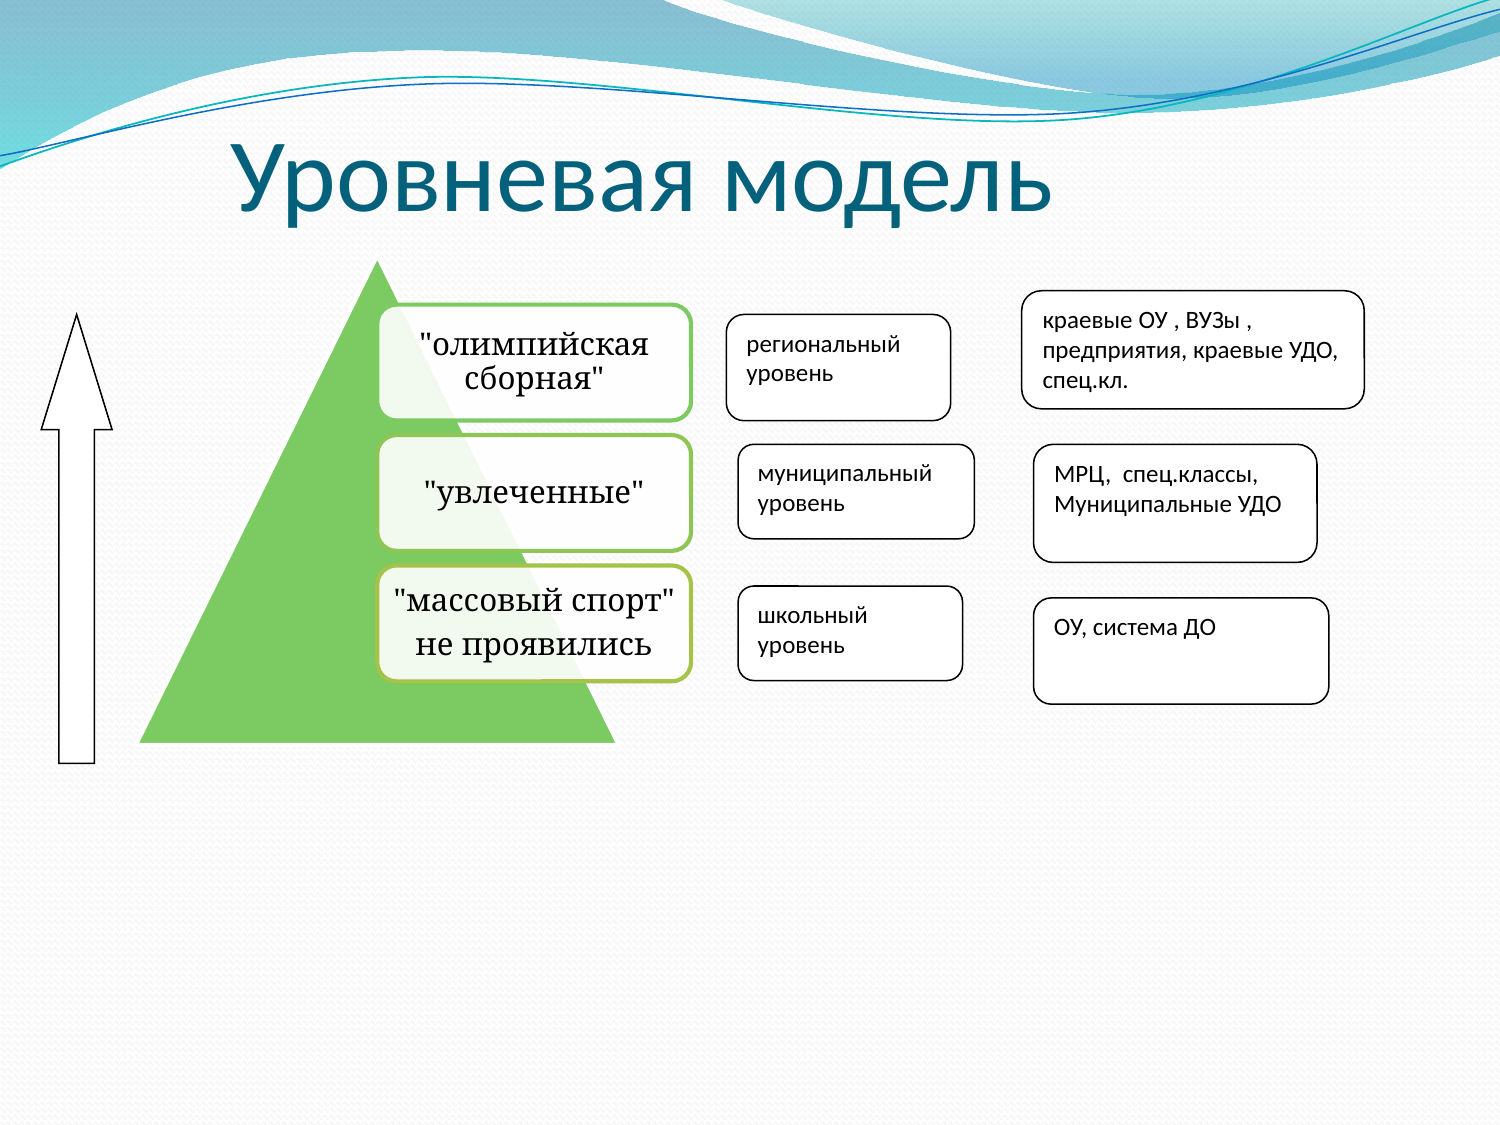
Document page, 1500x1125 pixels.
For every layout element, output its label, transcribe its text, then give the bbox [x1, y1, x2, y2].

text_box [41, 314, 113, 764]
text_box школьный уровень [738, 586, 963, 681]
text_box [0, 0, 1500, 75]
text_box краевые ОУ , ВУЗы , предприятия, краевые УДО, спец.кл. [1021, 290, 1365, 409]
title Уровневая модель [230, 90, 1425, 233]
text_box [135, 255, 692, 746]
text_box региональный уровень [726, 314, 951, 421]
text_box ОУ, система ДО [1033, 597, 1329, 705]
list [76, 278, 1427, 1008]
text_box МРЦ, спец.классы, Муниципальные УДО [1033, 444, 1318, 563]
text_box муниципальный уровень [738, 444, 975, 539]
